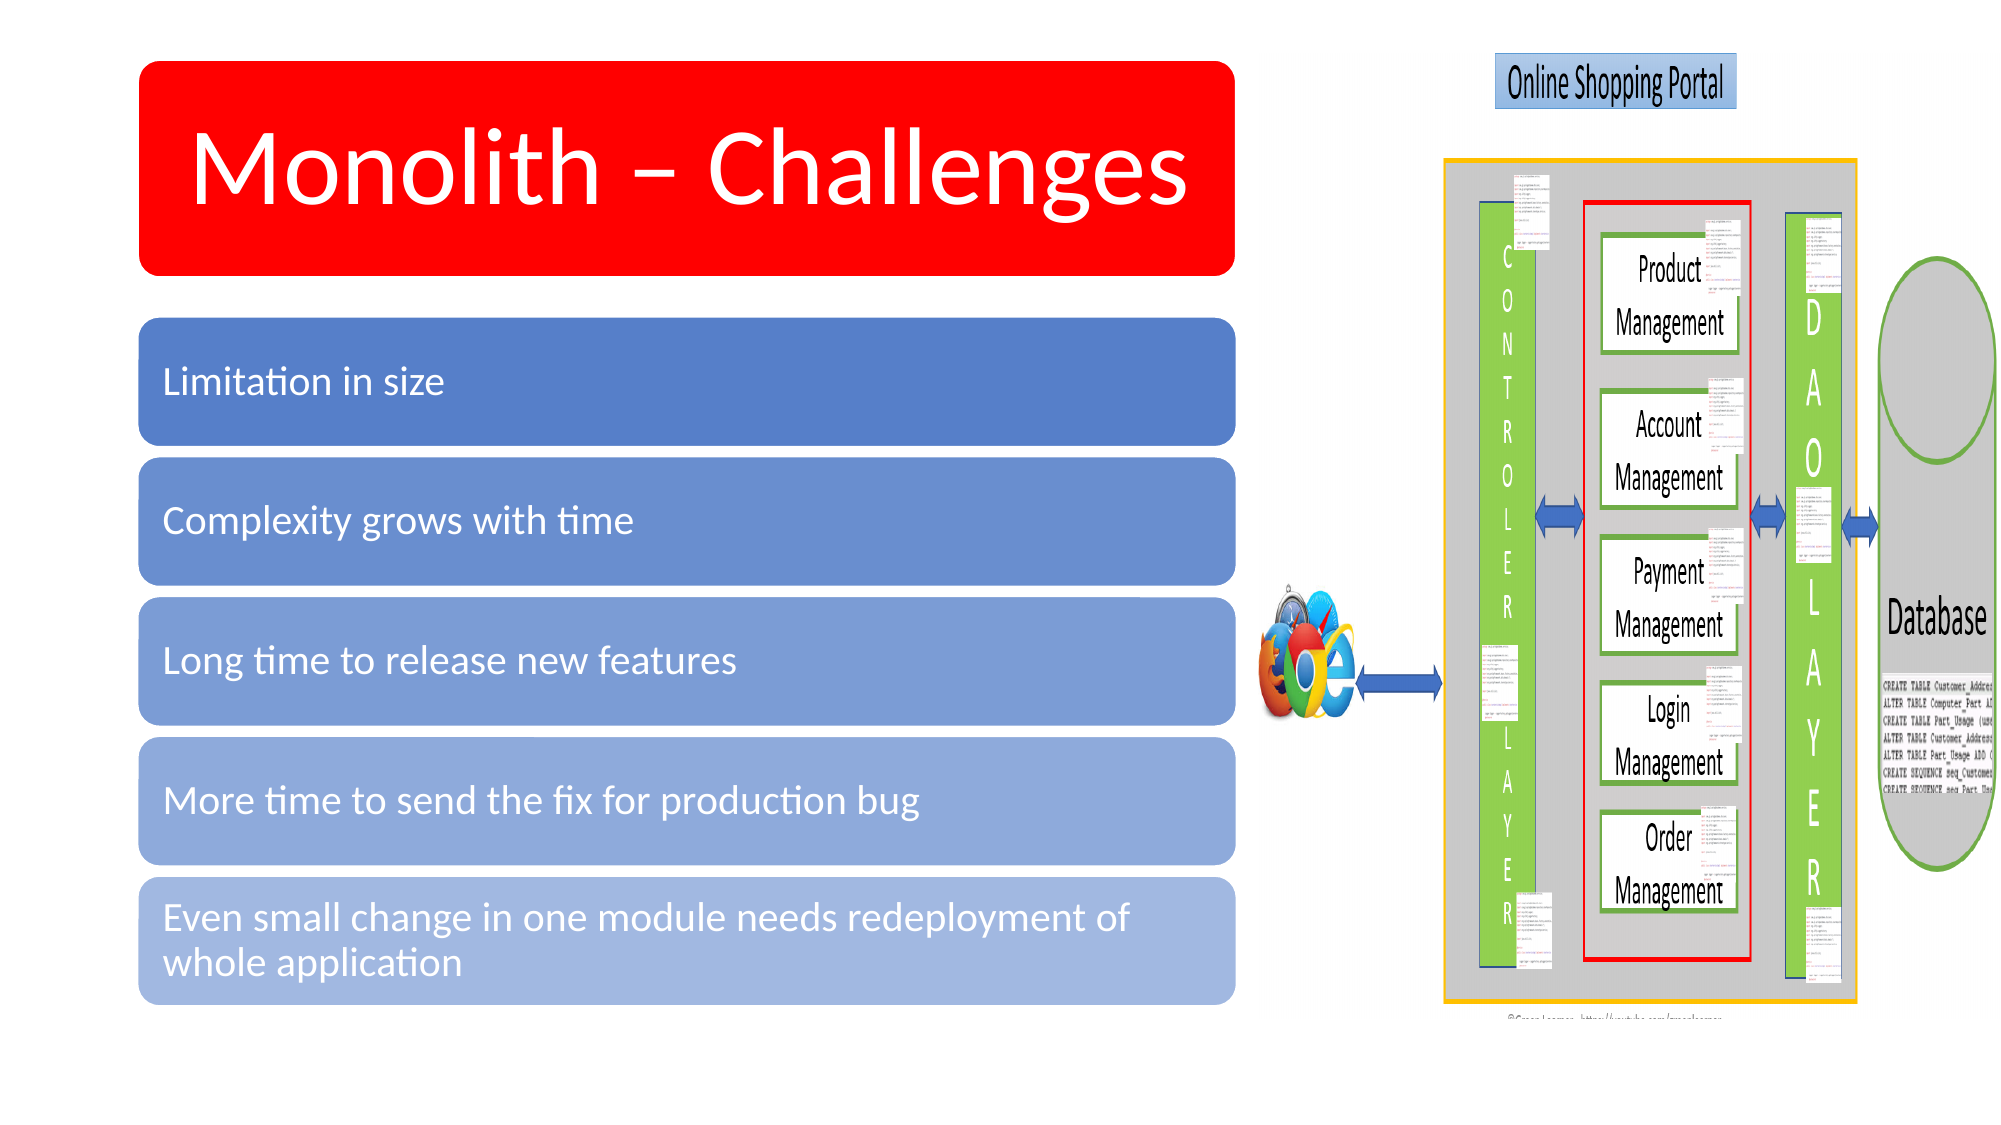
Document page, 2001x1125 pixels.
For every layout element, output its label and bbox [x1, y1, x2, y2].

list [137, 304, 1237, 1019]
picture [1258, 53, 2000, 1019]
text_box [137, 59, 1237, 278]
